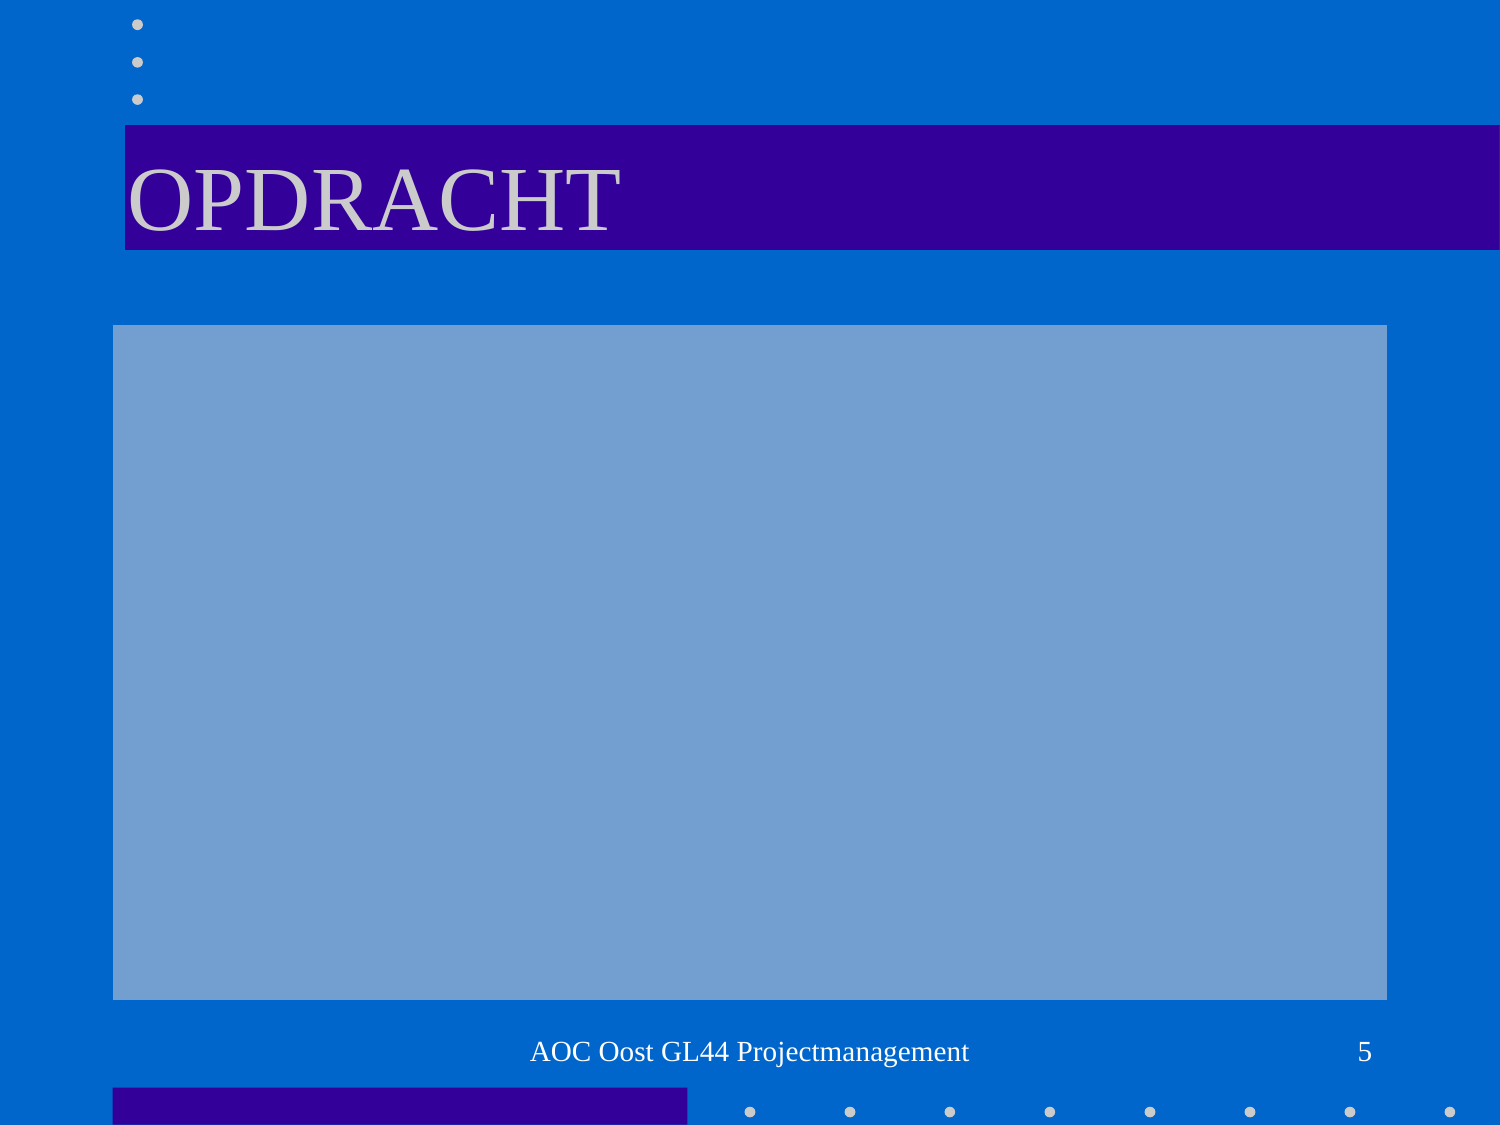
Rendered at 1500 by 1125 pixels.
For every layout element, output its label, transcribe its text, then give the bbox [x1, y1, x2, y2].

slide_number 5 [1074, 1012, 1388, 1088]
footer AOC Oost GL44 Projectmanagement [512, 1012, 988, 1088]
title OPDRACHT [112, 99, 1388, 288]
